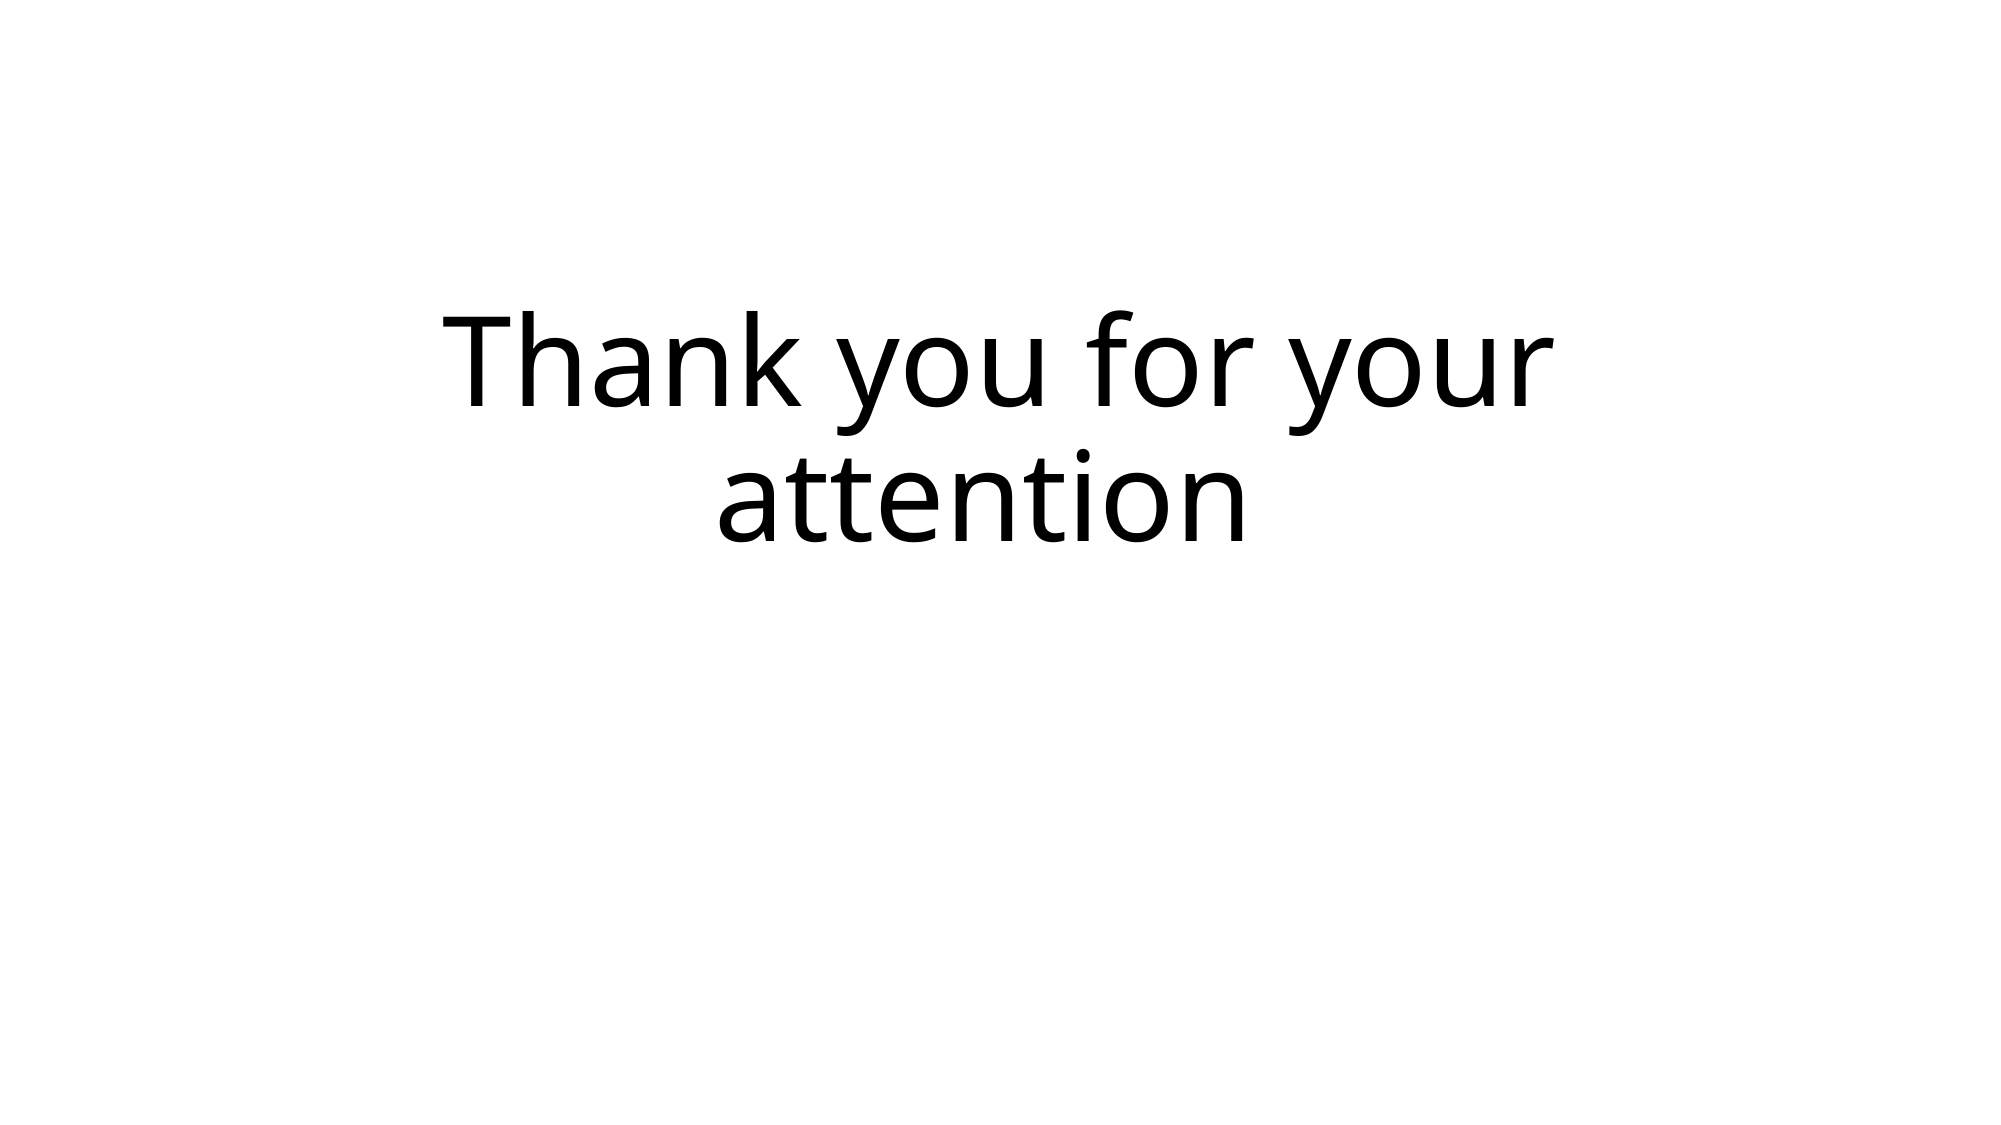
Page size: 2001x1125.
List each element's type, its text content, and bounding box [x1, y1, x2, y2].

title Thank you for your attention [249, 184, 1750, 576]
